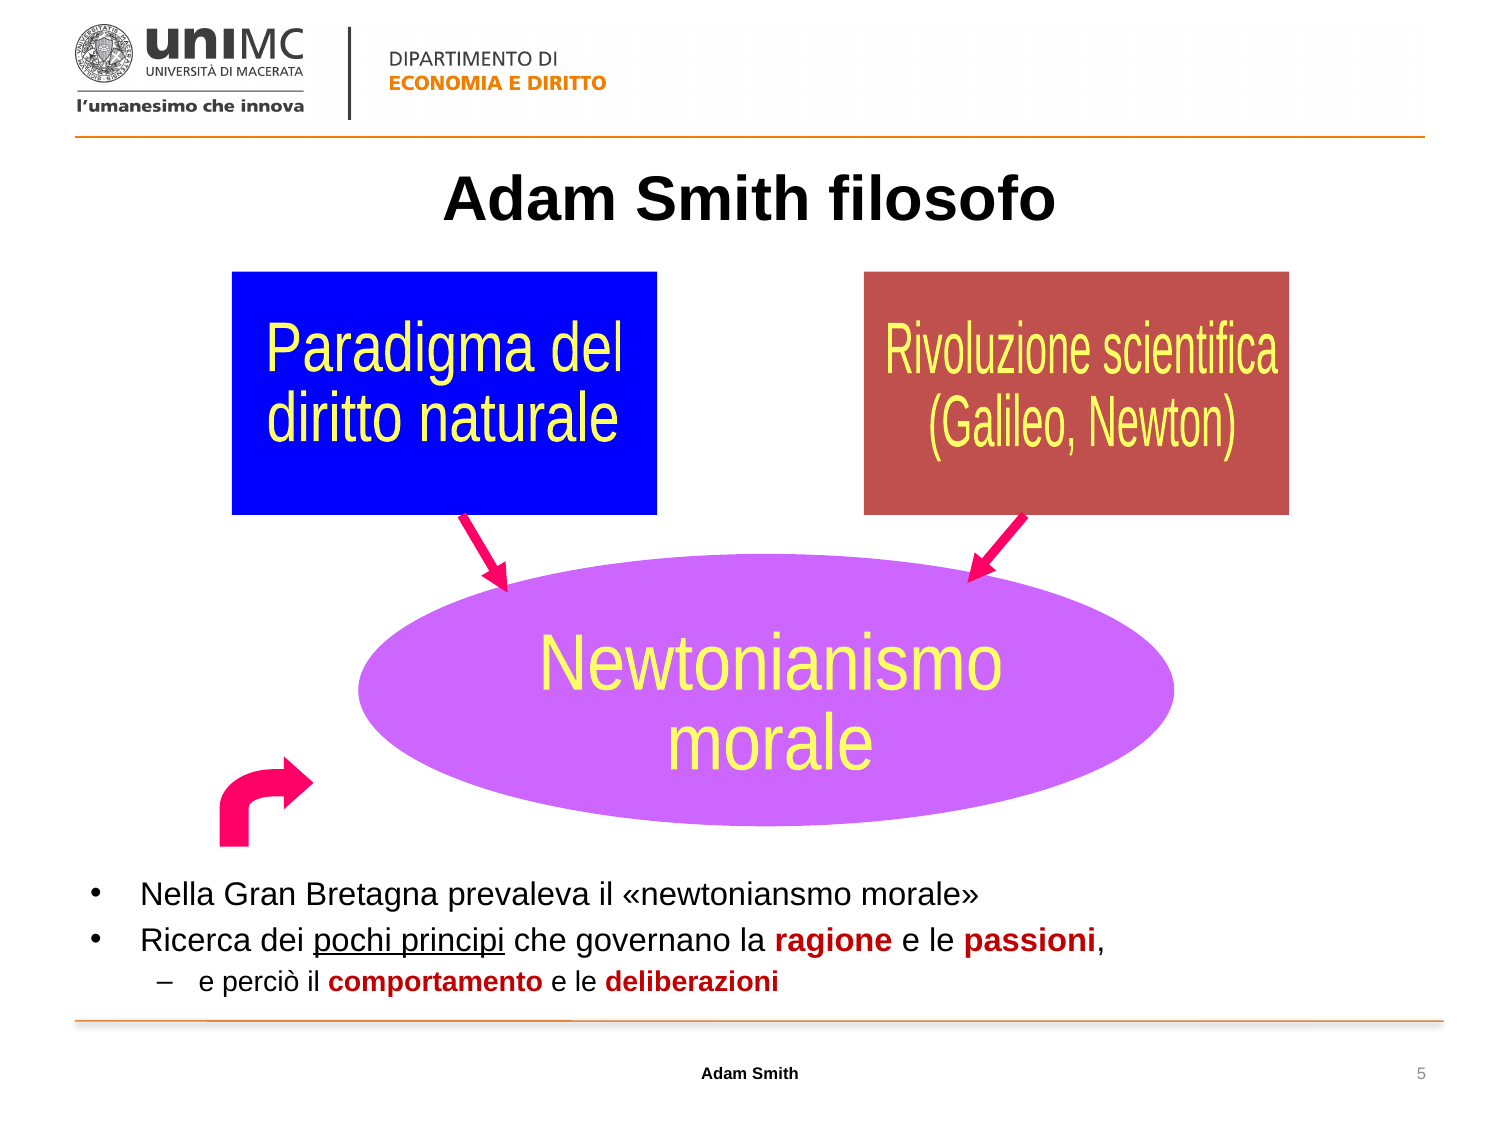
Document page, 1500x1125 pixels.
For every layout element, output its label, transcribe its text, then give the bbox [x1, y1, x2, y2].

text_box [220, 271, 1290, 846]
list Nella Gran Bretagna prevaleva il «newtoniansmo morale» Ricerca dei pochi principi che governano la ragione e le passioni, e perciò il comportamento e le deliberazioni [75, 865, 1425, 1005]
picture [75, 24, 1425, 138]
title Adam Smith filosofo [75, 149, 1425, 241]
footer Adam Smith [512, 1042, 988, 1103]
slide_number 5 [1091, 1042, 1442, 1103]
